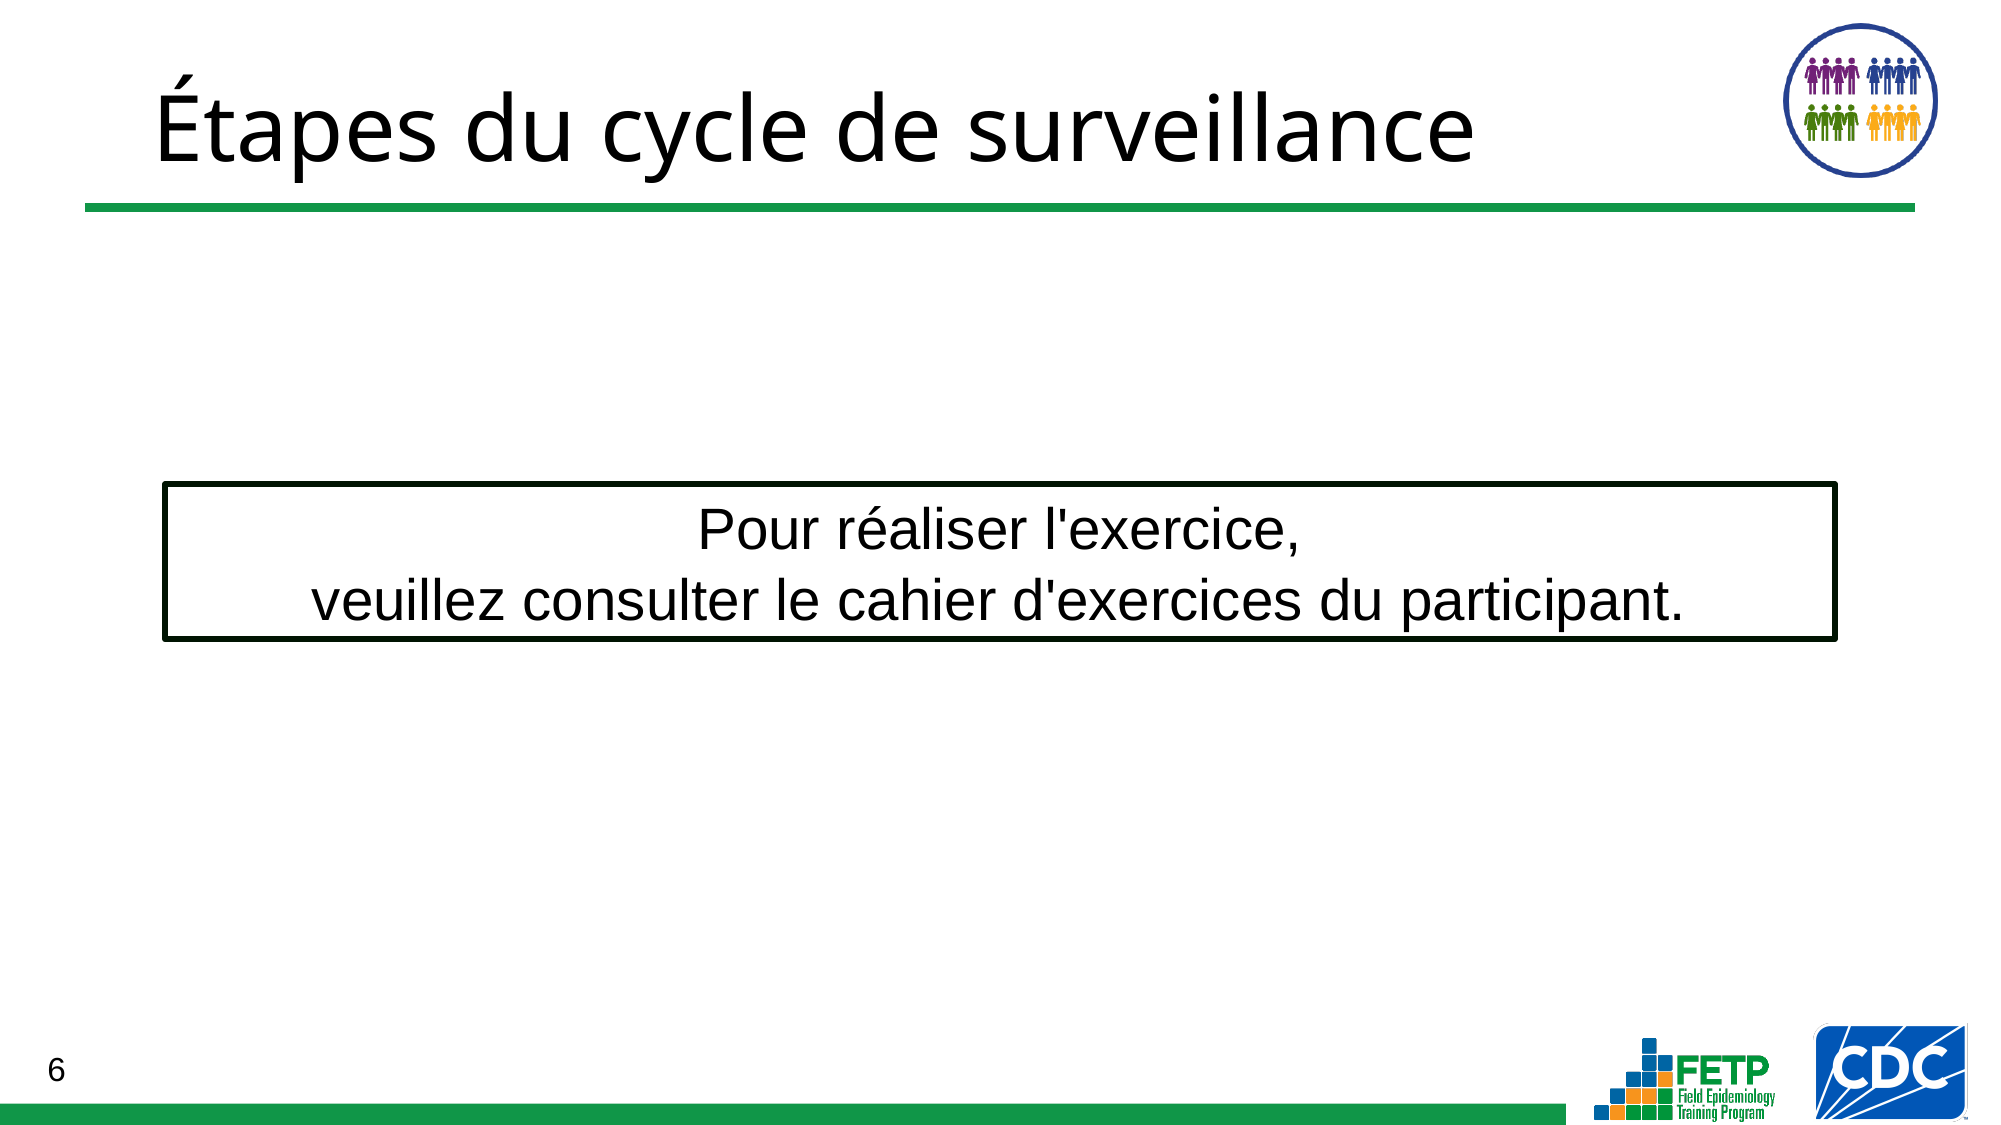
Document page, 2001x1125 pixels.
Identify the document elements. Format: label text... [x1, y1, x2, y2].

picture [1594, 1038, 1775, 1122]
title Étapes du cycle de surveillance [137, 75, 1738, 207]
picture [1783, 23, 1938, 178]
picture [1813, 1023, 1968, 1122]
